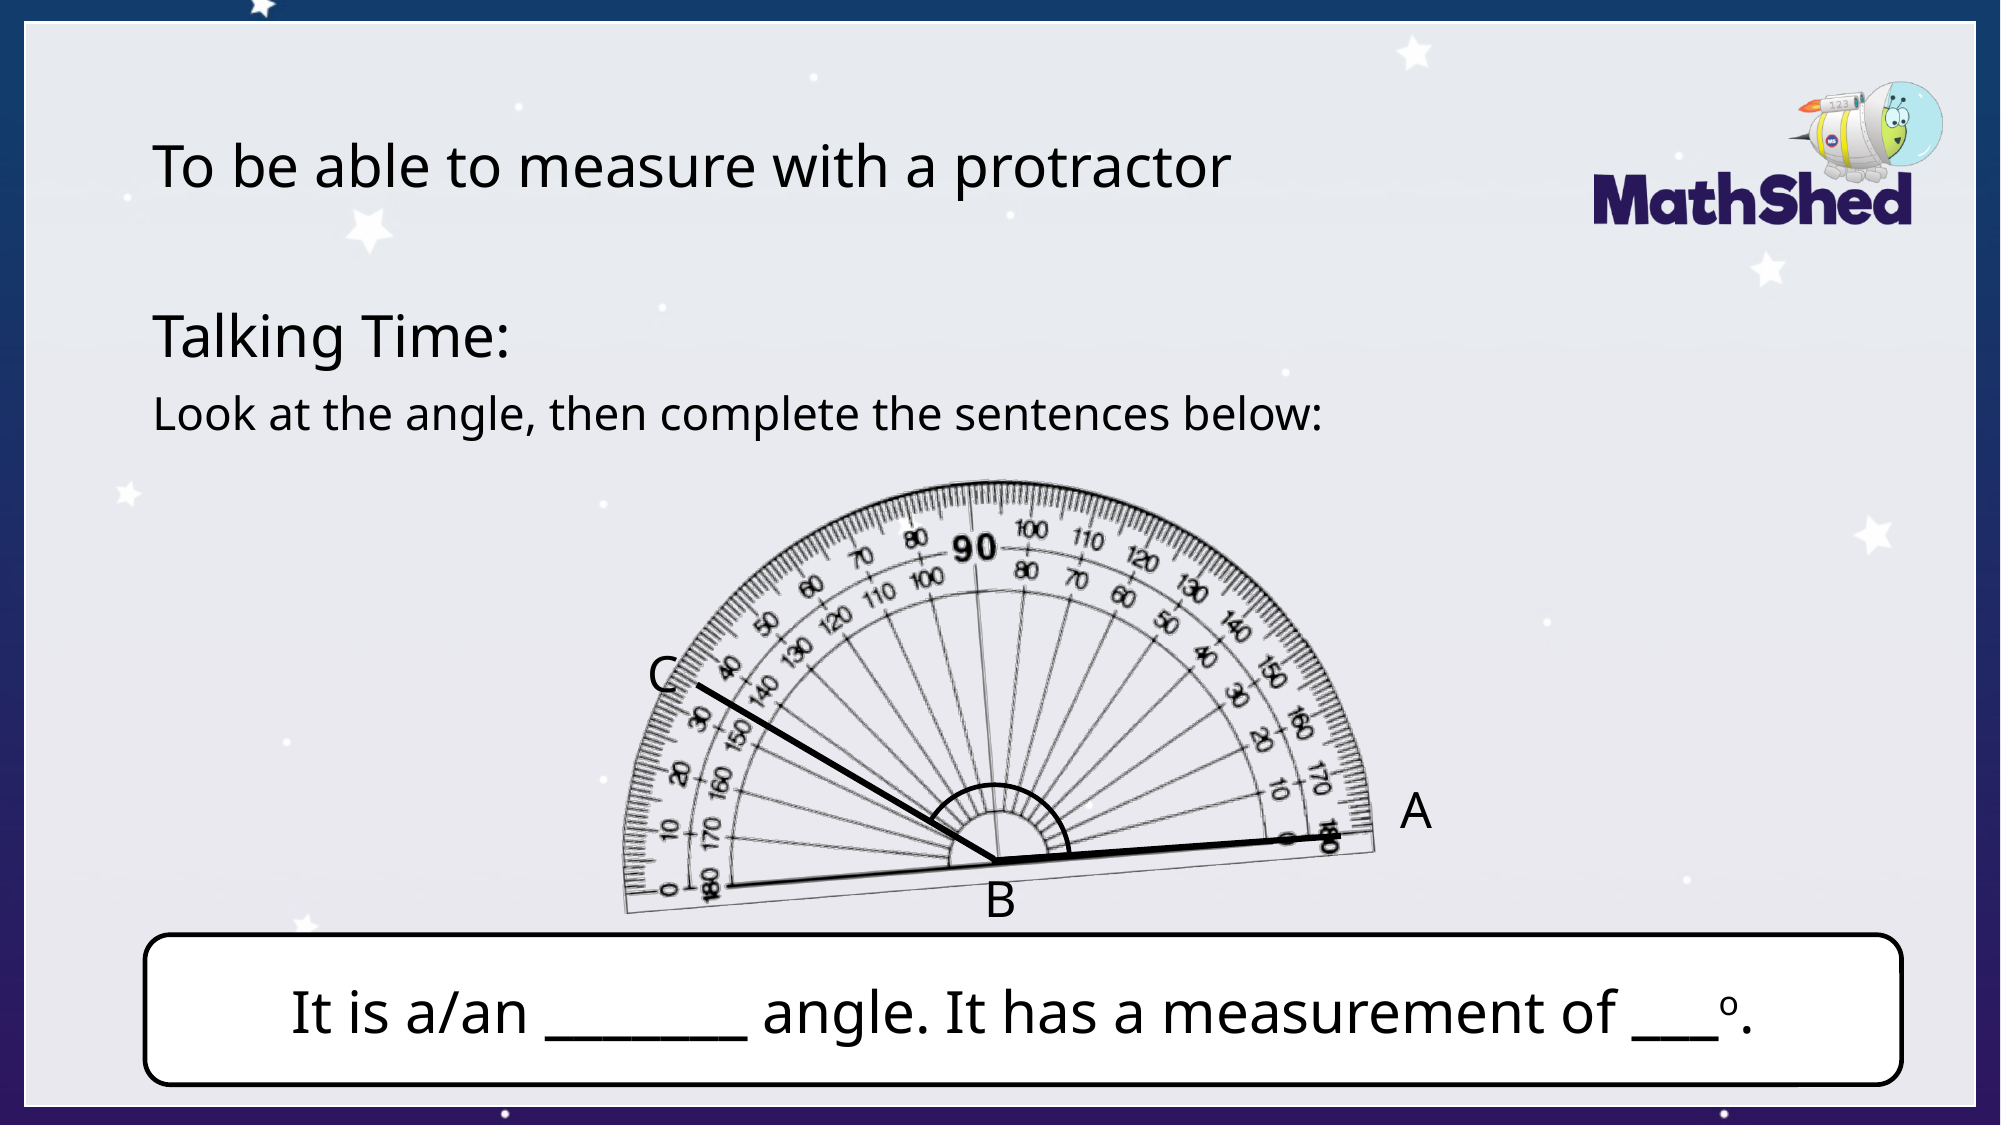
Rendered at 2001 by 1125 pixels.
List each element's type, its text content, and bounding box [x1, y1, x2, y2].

title To be able to measure with a protractor [137, 59, 1578, 278]
list Talking Time: Look at the angle, then complete the sentences below: [137, 299, 1863, 1014]
text_box A [1385, 771, 1448, 846]
text_box It is a/an _______ angle. It has a measurement of ___o. [143, 933, 1903, 1086]
picture [0, 0, 2001, 1125]
text_box B [970, 884, 1033, 935]
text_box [991, 835, 1341, 861]
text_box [696, 684, 994, 859]
